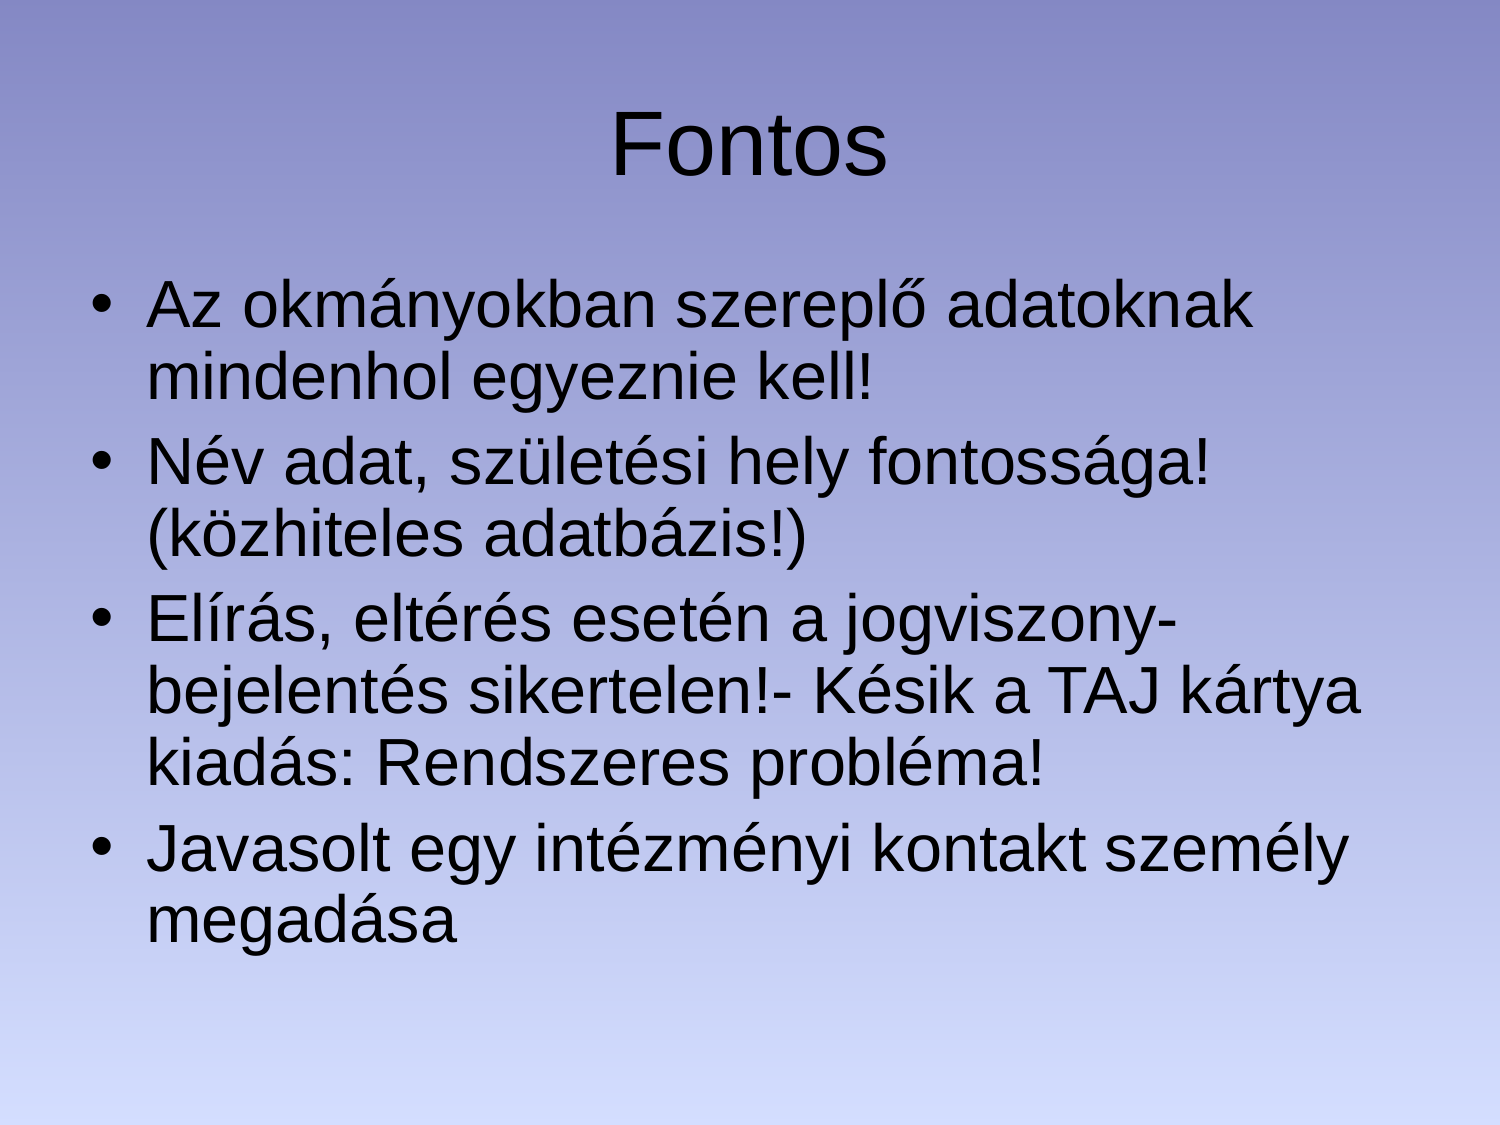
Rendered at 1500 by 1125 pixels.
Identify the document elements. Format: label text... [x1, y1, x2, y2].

title Fontos [74, 44, 1426, 233]
list Az okmányokban szereplő adatoknak mindenhol egyeznie kell! Név adat, születési hely fontossága! (közhiteles adatbázis!) Elírás, eltérés esetén a jogviszony-bejelentés sikertelen!- Késik a TAJ kártya kiadás: Rendszeres probléma! Javasolt egy intézményi kontakt személy megadása [74, 262, 1426, 1006]
